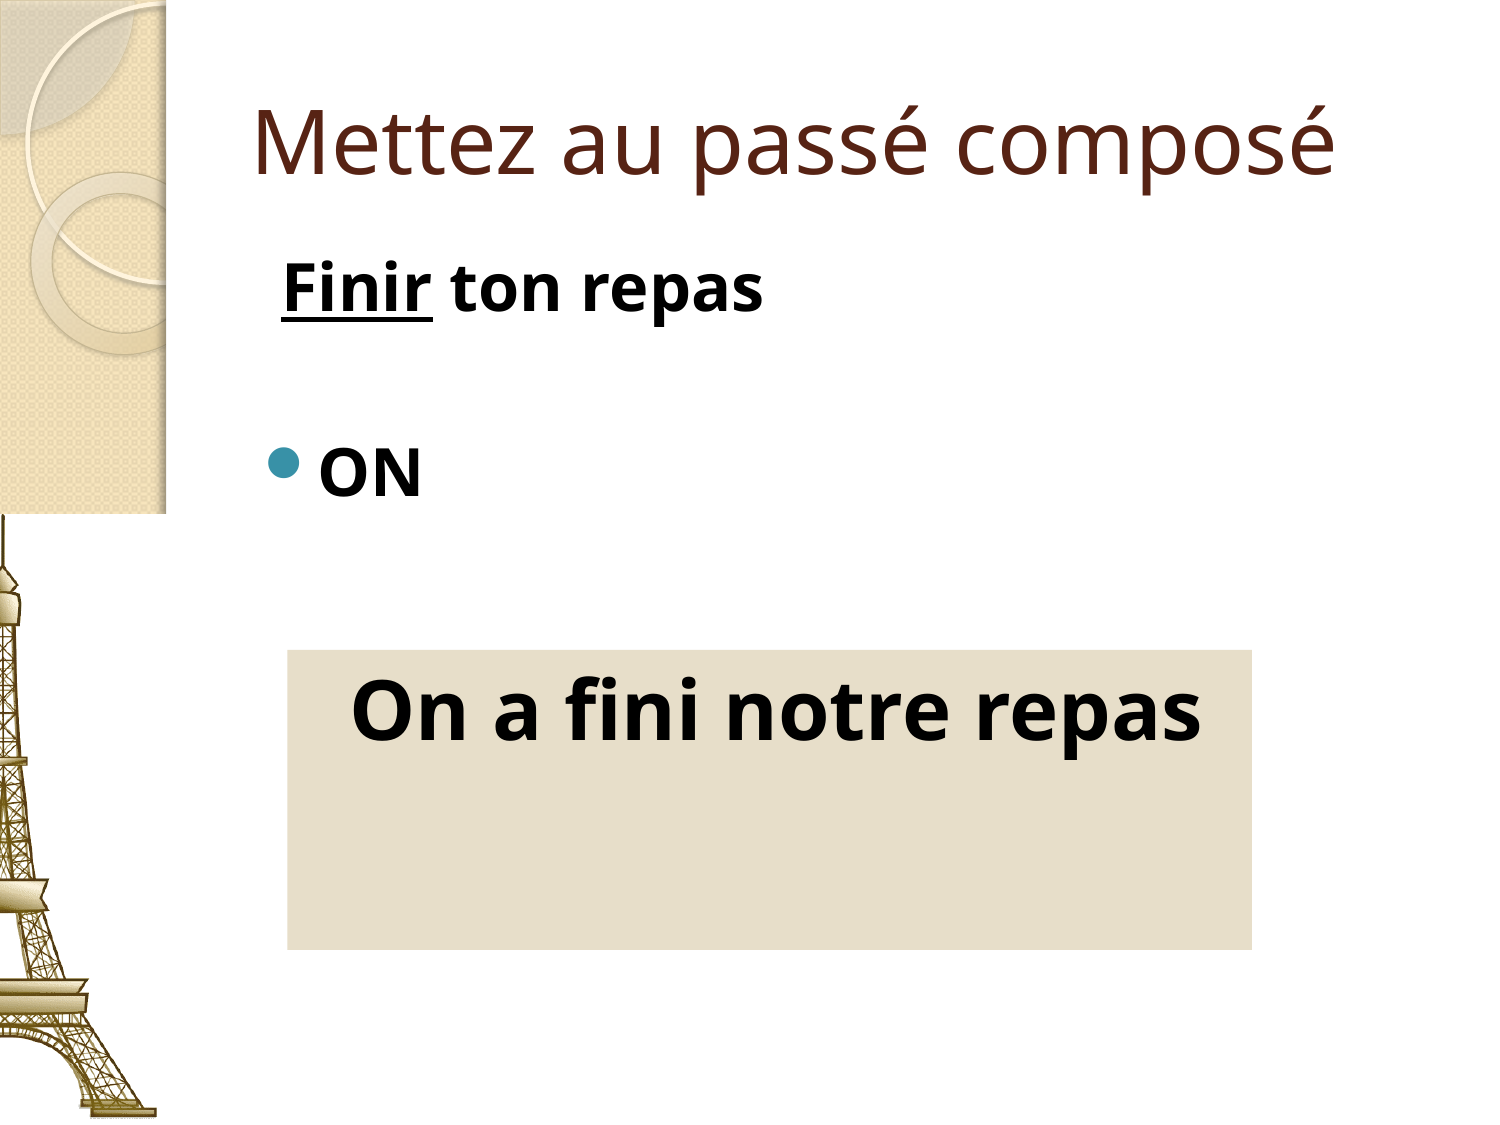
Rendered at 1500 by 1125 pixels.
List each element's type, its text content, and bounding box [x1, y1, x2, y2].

text_box On a fini notre repas [287, 649, 1252, 950]
picture [0, 514, 167, 1125]
list Finir ton repas ON [235, 237, 1200, 538]
title Mettez au passé composé [235, 45, 1466, 233]
